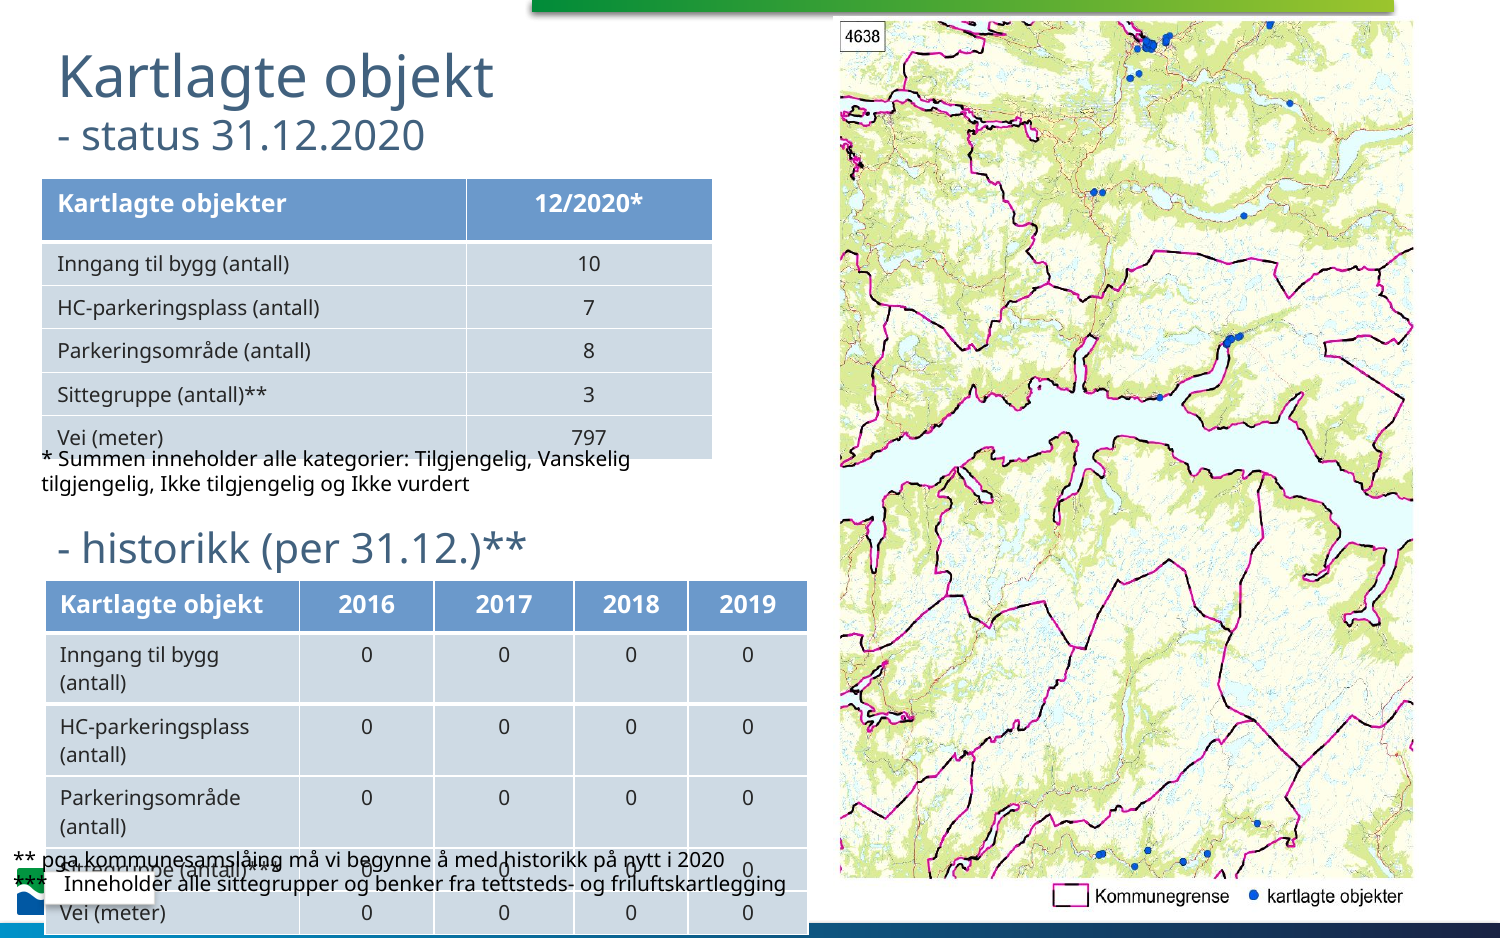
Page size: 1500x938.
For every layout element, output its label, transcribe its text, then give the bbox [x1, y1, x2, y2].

table_cell 0 [689, 706, 807, 775]
table_cell 0 [435, 635, 573, 702]
table_header Kartlagte objekter [42, 179, 466, 240]
picture [833, 16, 1419, 913]
table_cell 0 [435, 706, 573, 775]
table_cell 0 [435, 777, 573, 838]
table_cell 0 [575, 904, 687, 934]
table_cell 0 [802, 849, 807, 890]
table_cell 0 [575, 635, 687, 702]
text_box - historikk (per 31.12.)** [42, 496, 828, 580]
table_cell Parkeringsområde (antall) [42, 329, 466, 372]
table_cell 3 [467, 373, 712, 415]
table_cell 10 [467, 244, 712, 285]
table_cell 0 [689, 892, 807, 934]
table_cell 797 [467, 416, 712, 459]
table_cell 8 [467, 329, 712, 372]
table_cell Vei (meter) [46, 904, 299, 934]
table_cell 0 [575, 777, 687, 838]
table_cell 7 [467, 286, 712, 328]
text_box ** pga kommunesamslåing må vi begynne å med historikk på nytt i 2020 *** Inneholder alle sittegrupper og benker fra tettsteds- og friluftskartlegging [0, 838, 802, 904]
table_cell 0 [575, 706, 687, 775]
table_cell 0 [435, 904, 573, 934]
table_header 2018 [575, 581, 687, 631]
table_header 2017 [435, 581, 573, 631]
table_cell HC-parkeringsplass (antall) [46, 706, 299, 775]
table_cell 0 [300, 706, 433, 775]
table_cell 0 [300, 635, 433, 702]
table_cell Sittegruppe (antall)** [42, 373, 466, 415]
text_box Kartlagte objekt - status 31.12.2020 [42, 24, 828, 167]
table_header 2019 [689, 581, 807, 631]
table_cell Inngang til bygg (antall) [42, 244, 466, 285]
table_cell HC-parkeringsplass (antall) [42, 286, 466, 328]
table_header Kartlagte objekt [46, 581, 299, 631]
table_cell 0 [689, 777, 807, 847]
table_cell Inngang til bygg (antall) [46, 635, 299, 702]
table_cell Vei (meter) [42, 416, 466, 438]
table_cell 0 [689, 635, 807, 702]
text_box * Summen inneholder alle kategorier: Tilgjengelig, Vanskelig tilgjengelig, Ikke tilgjengelig og Ikke vurdert [26, 438, 711, 504]
table_header 2016 [300, 581, 433, 631]
table_cell Parkeringsområde (antall) [46, 777, 299, 838]
table_cell 0 [300, 904, 433, 934]
table_header 12/2020* [467, 179, 712, 240]
table_cell 0 [300, 777, 433, 838]
